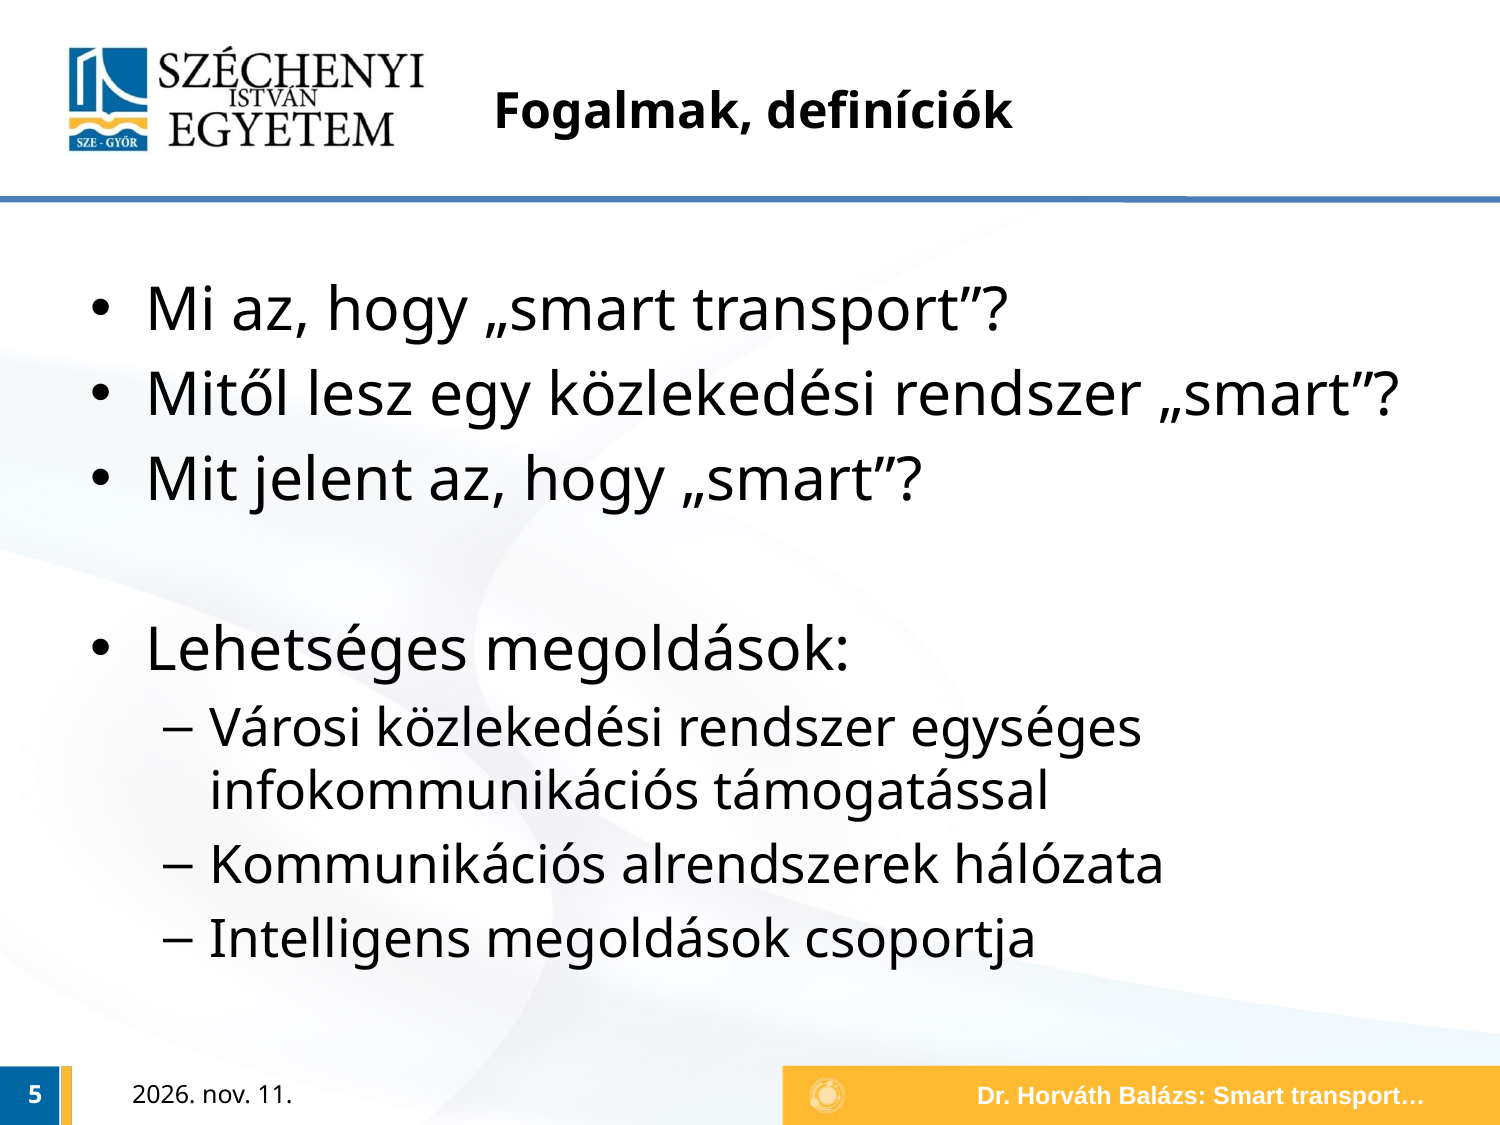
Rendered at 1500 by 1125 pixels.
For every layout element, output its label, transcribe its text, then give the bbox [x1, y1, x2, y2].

slide_number 2014. szeptember 10. [117, 1065, 550, 1125]
picture [0, 0, 1500, 196]
title Fogalmak, definíciók [478, 45, 1425, 173]
list Mi az, hogy „smart transport”? Mitől lesz egy közlekedési rendszer „smart”? Mit jelent az, hogy „smart”? Lehetséges megoldások: Városi közlekedési rendszer egységes infokommunikációs támogatással Kommunikációs alrendszerek hálózata Intelligens megoldások csoportja [75, 262, 1425, 1005]
footer Dr. Horváth Balázs: Smart transport… [878, 1065, 1442, 1125]
picture [0, 203, 1500, 1125]
slide_number 5 [0, 1065, 71, 1125]
